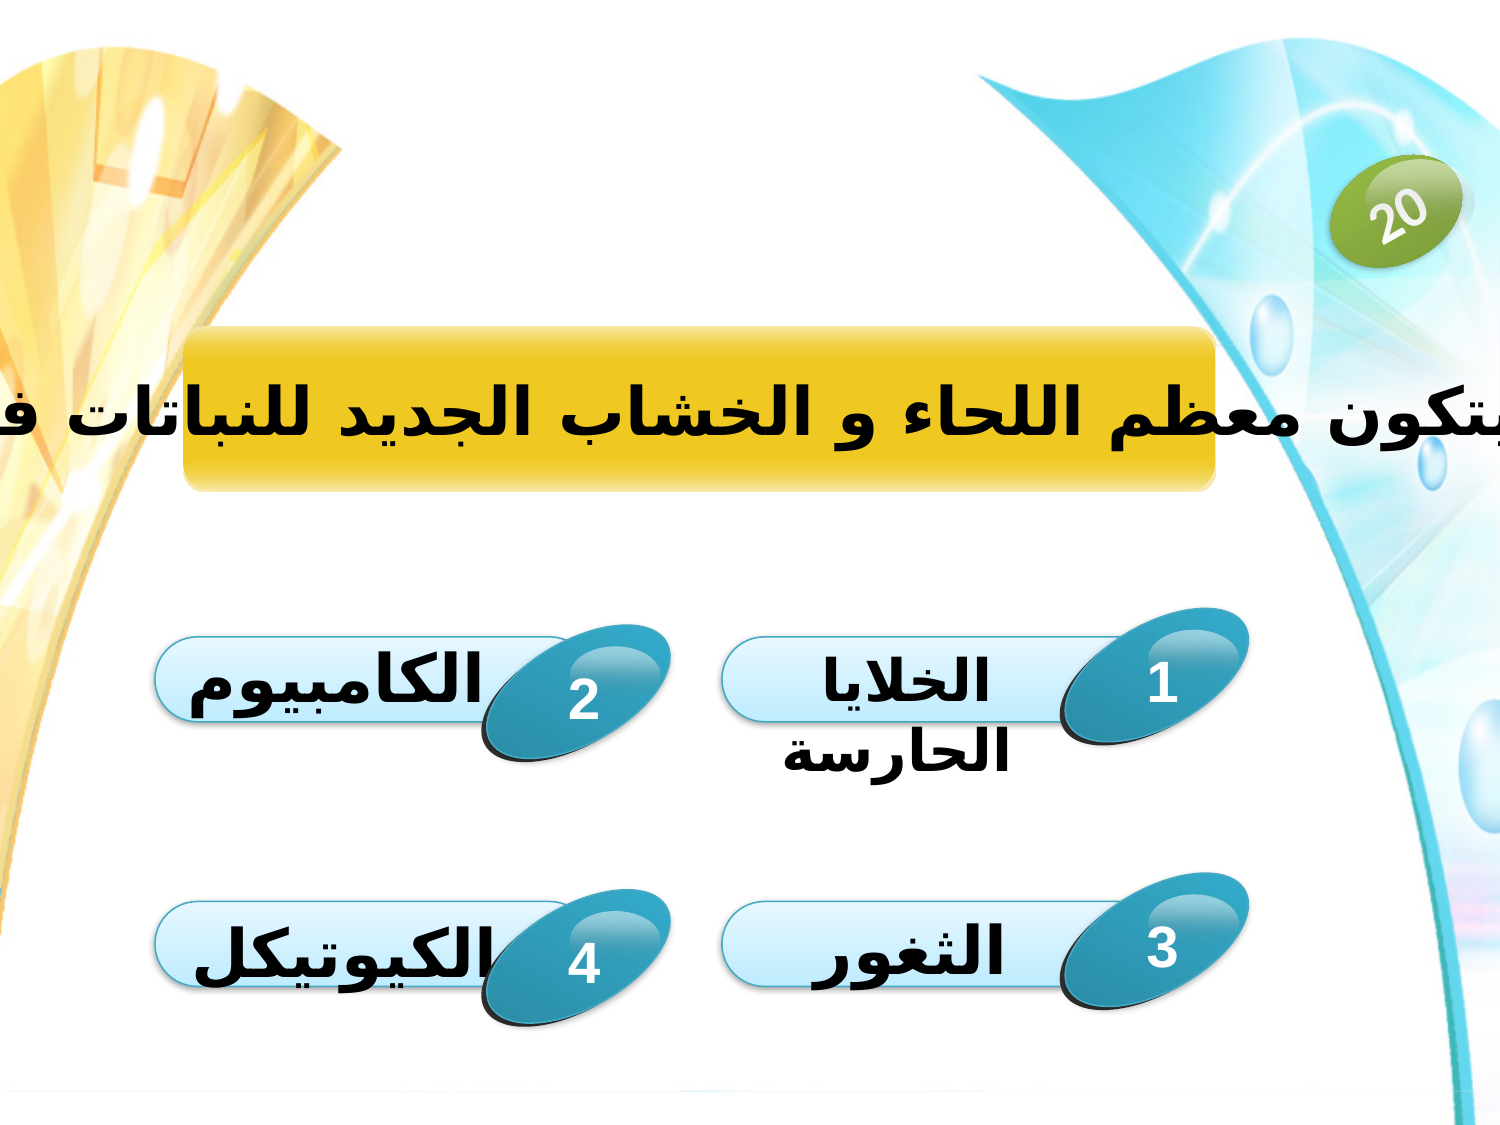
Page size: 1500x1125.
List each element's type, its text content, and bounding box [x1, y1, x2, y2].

picture [1400, 421, 1408, 427]
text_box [691, 888, 1259, 997]
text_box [182, 325, 1216, 492]
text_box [154, 628, 680, 747]
text_box 20 [1330, 178, 1418, 268]
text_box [135, 901, 680, 1036]
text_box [721, 623, 1259, 731]
picture [0, 0, 1500, 1125]
picture [17, 410, 24, 416]
